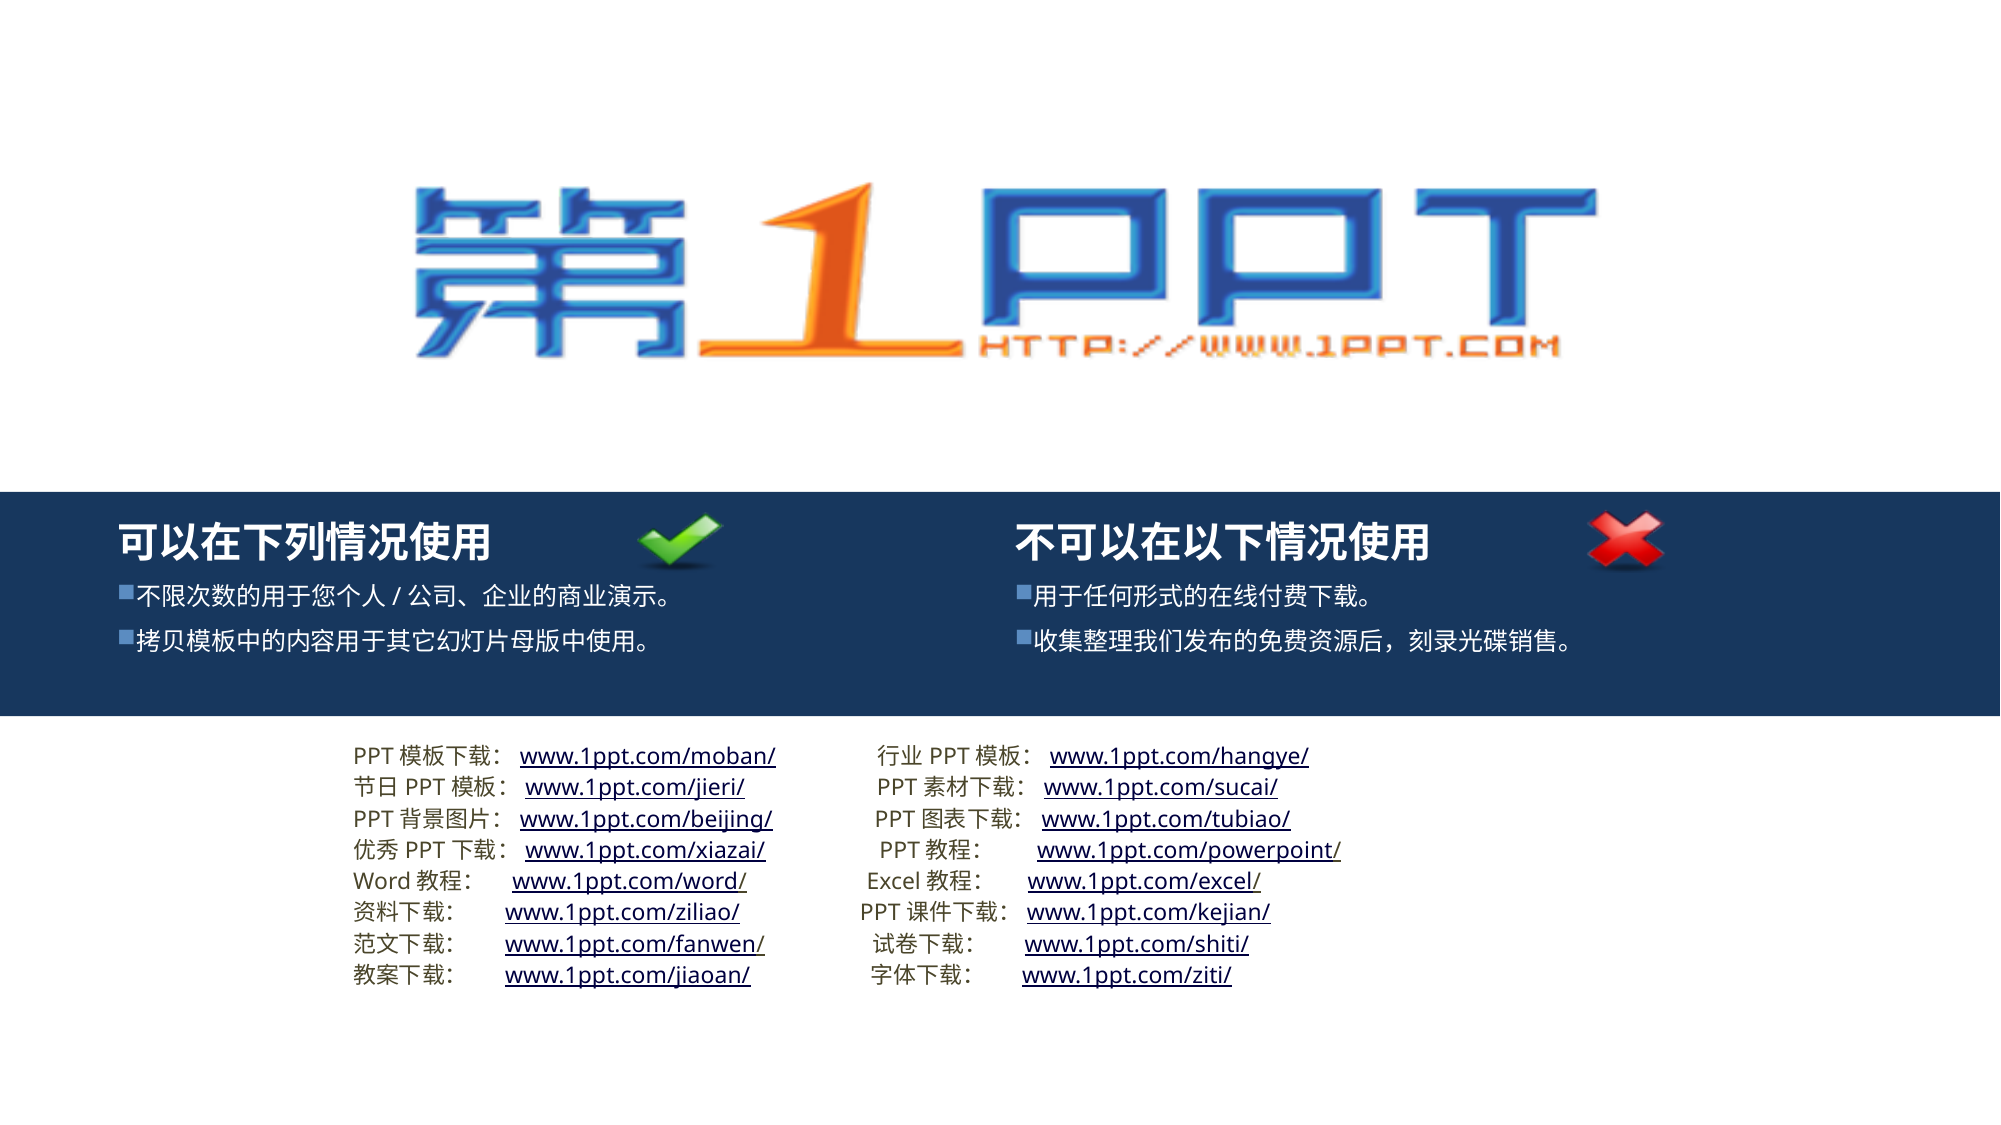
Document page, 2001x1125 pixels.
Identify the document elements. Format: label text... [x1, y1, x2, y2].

text_box 可以在下列情况使用 不限次数的用于您个人/公司、企业的商业演示。 拷贝模板中的内容用于其它幻灯片母版中使用。 [102, 508, 1000, 774]
text_box PPT模板下载：www.1ppt.com/moban/ 行业PPT模板：www.1ppt.com/hangye/ 节日PPT模板：www.1ppt.com/jieri/ PPT素材下载：www.1ppt.com/sucai/ PPT背景图片：www.1ppt.com/beijing/ PPT图表下载：www.1ppt.com/tubiao/ 优秀PPT下载：www.1ppt.com/xiazai/ PPT教程： www.1ppt.com/powerpoint/ Word教程： www.1ppt.com/word/ Excel教程： www.1ppt.com/excel/ 资料下载： www.1ppt.com/ziliao/ PPT课件下载：www.1ppt.com/kejian/ 范文下载： www.1ppt.com/fanwen/ 试卷下载： www.1ppt.com/shiti/ 教案下载： www.1ppt.com/jiaoan/ 字体下载： www.1ppt.com/ziti/ [336, 762, 1752, 1008]
picture [637, 507, 724, 573]
picture [1581, 507, 1669, 573]
text_box 不可以在以下情况使用 用于任何形式的在线付费下载。 收集整理我们发布的免费资源后，刻录光碟销售。 [999, 508, 1898, 762]
picture [179, 51, 1867, 492]
text_box [0, 491, 2000, 717]
